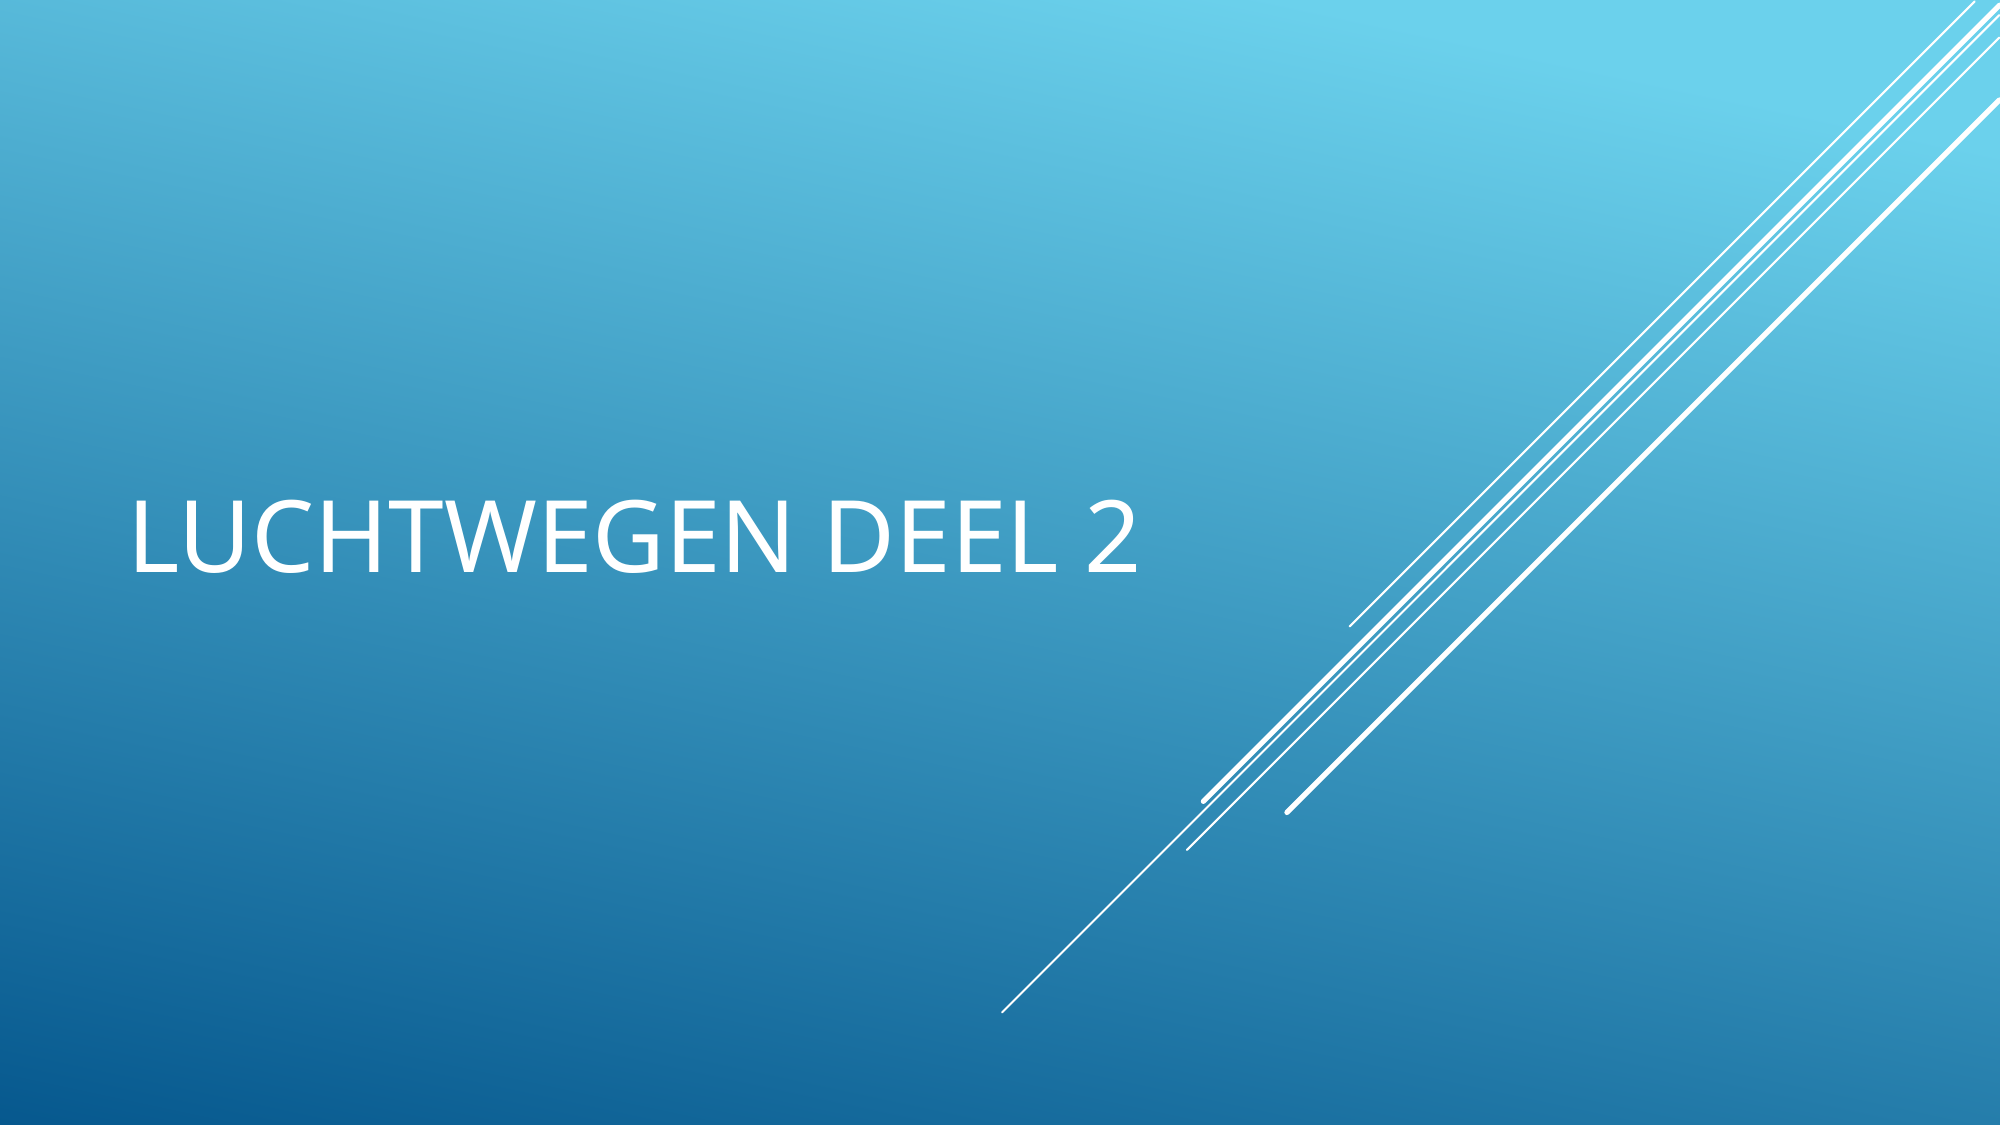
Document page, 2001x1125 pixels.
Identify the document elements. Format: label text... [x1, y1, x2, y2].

title Luchtwegen deel 2 [112, 112, 1425, 600]
